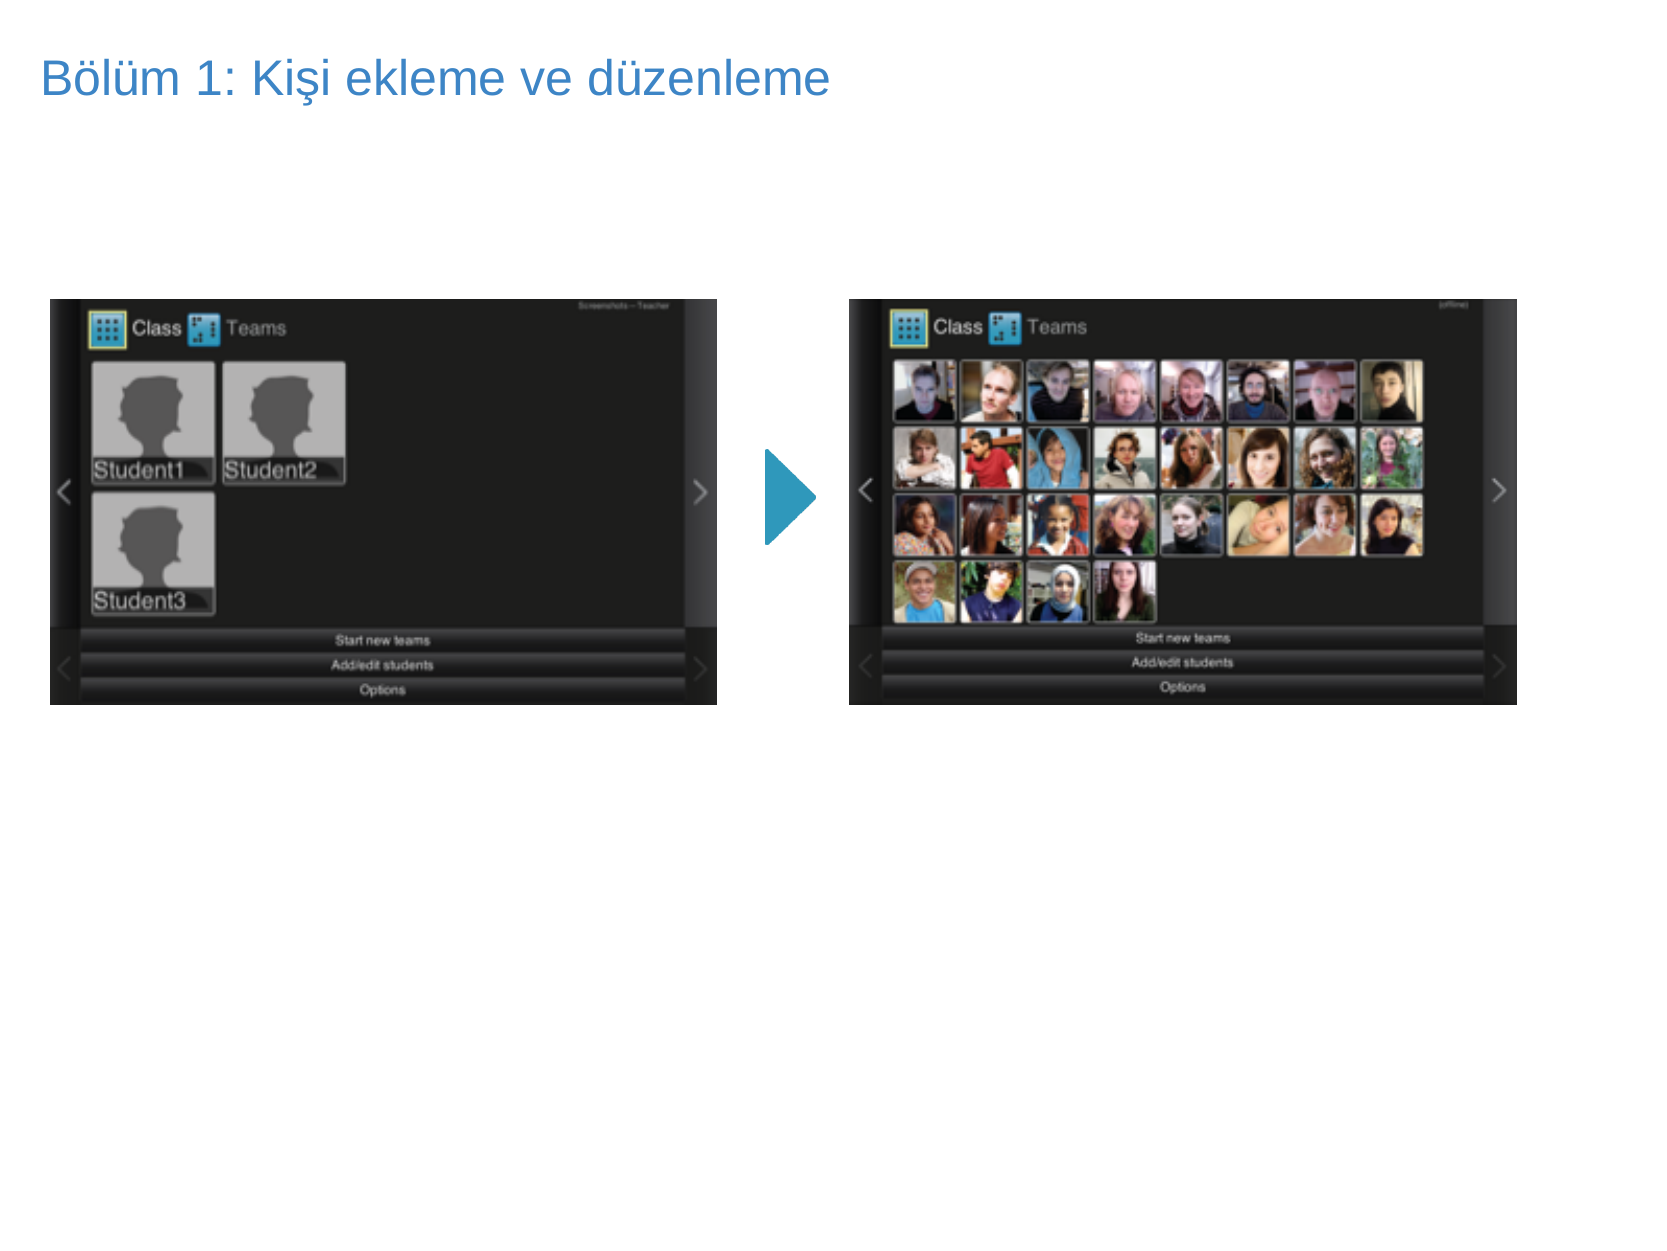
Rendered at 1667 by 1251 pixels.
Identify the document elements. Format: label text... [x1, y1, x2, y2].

picture [849, 299, 1517, 705]
picture [49, 299, 717, 705]
title Bölüm 1: Kişi ekleme ve düzenleme [40, 49, 983, 224]
picture [765, 449, 816, 545]
